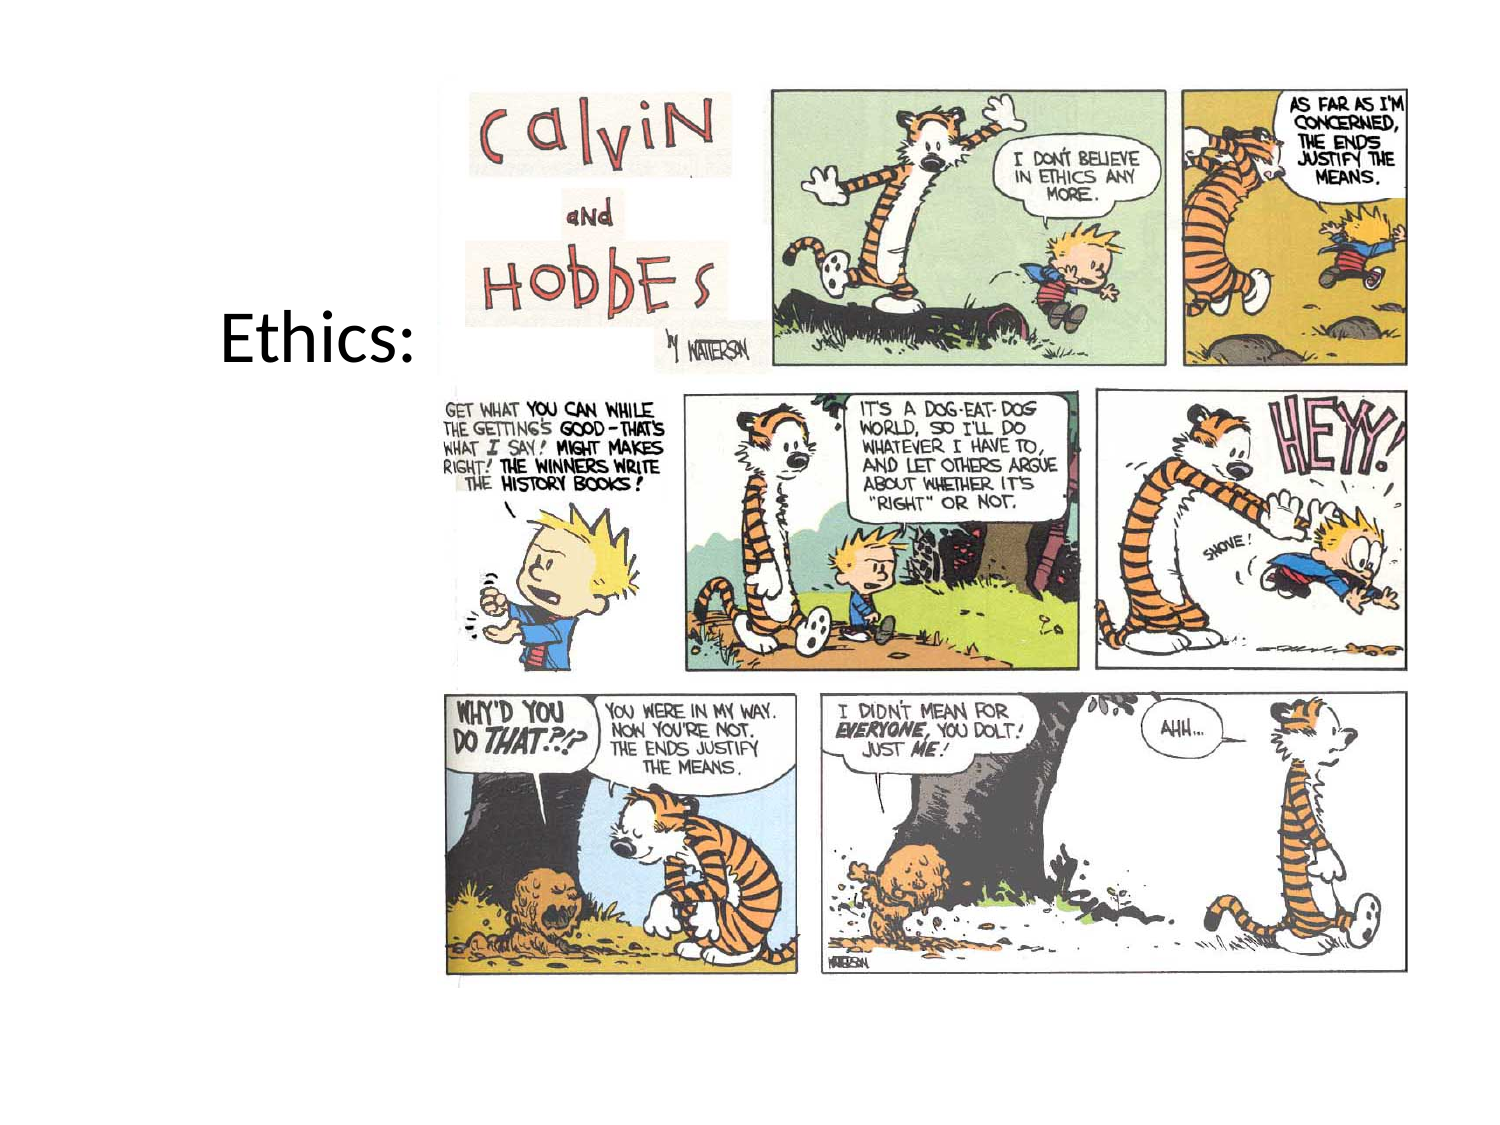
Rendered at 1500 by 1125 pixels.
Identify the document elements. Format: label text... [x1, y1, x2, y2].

title Ethics: [62, 212, 432, 454]
picture [437, 74, 1409, 988]
